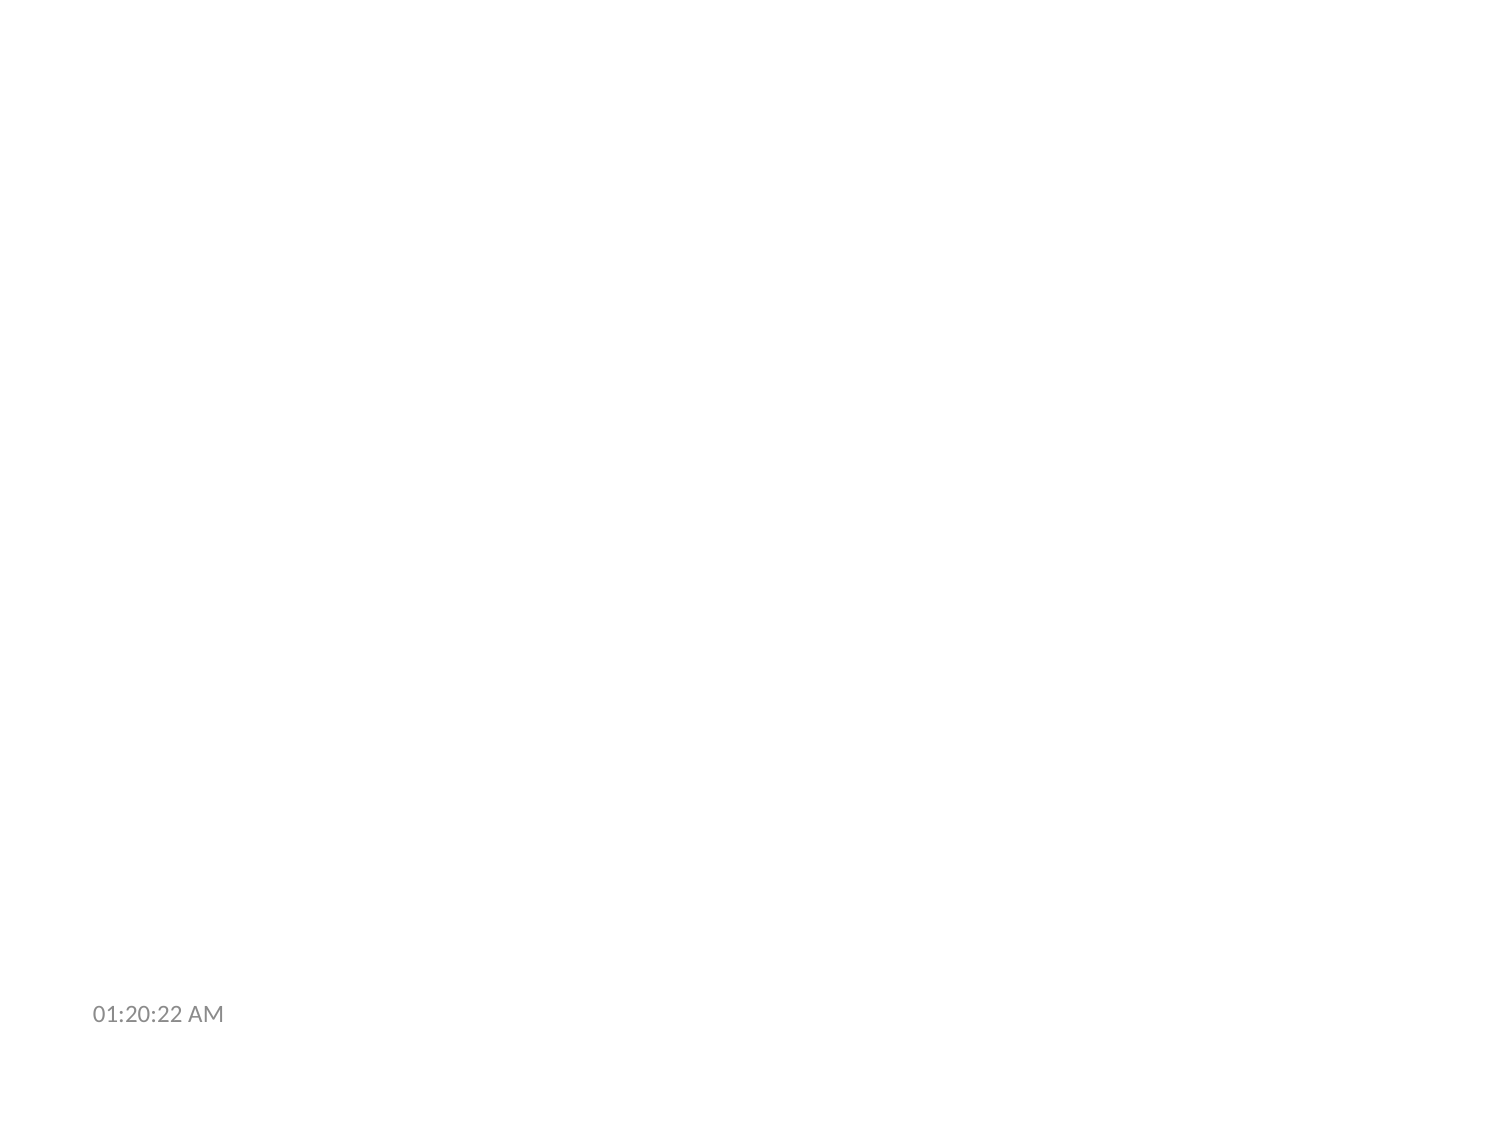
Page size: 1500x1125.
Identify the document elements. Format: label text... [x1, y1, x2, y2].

text_box 3:35:09 PM [77, 982, 428, 1043]
